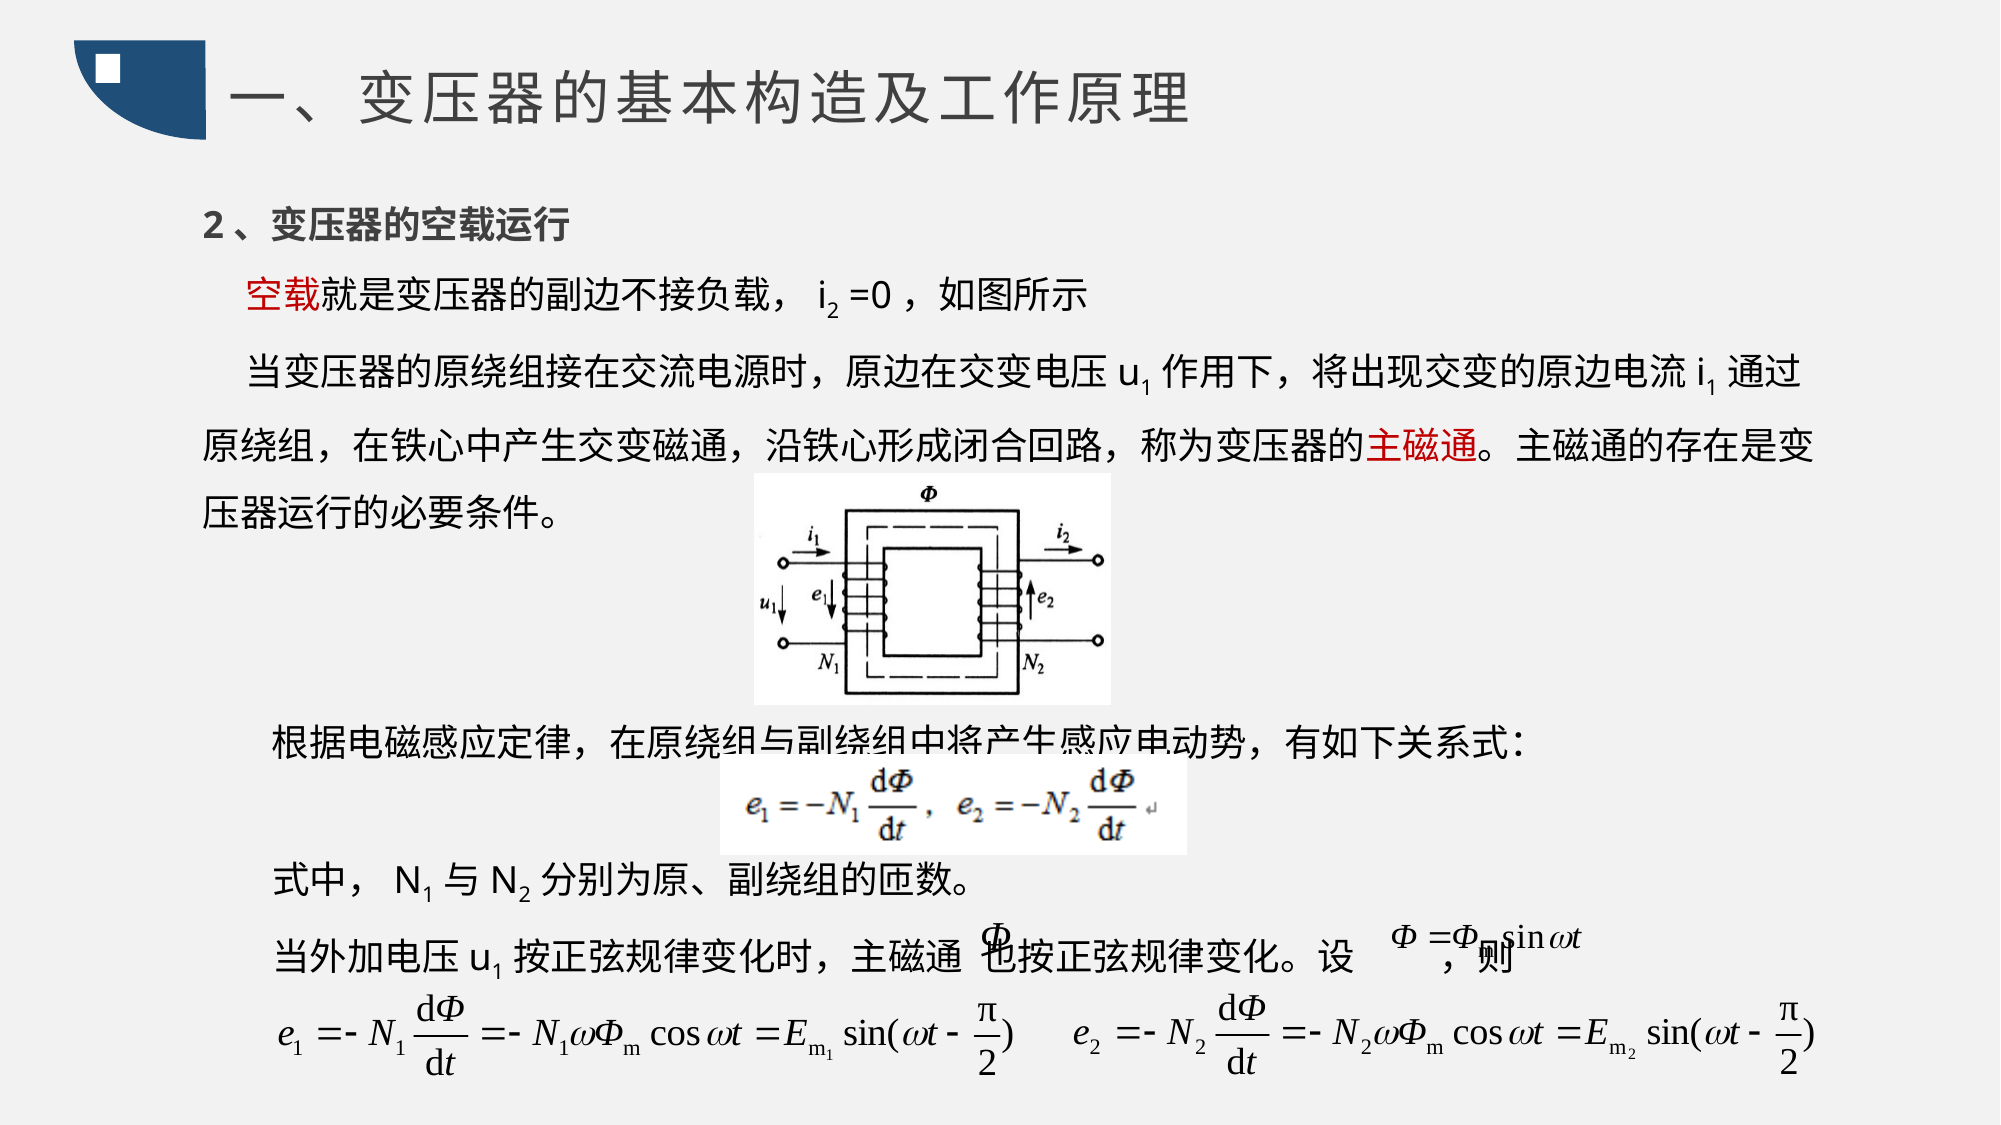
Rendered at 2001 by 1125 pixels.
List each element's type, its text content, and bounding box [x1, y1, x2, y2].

picture [754, 473, 1111, 705]
text_box 根据电磁感应定律，在原绕组与副绕组中将产生感应电动势，有如下关系式： [214, 689, 1834, 772]
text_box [74, 0, 337, 140]
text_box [272, 984, 1022, 1084]
picture [720, 754, 1187, 855]
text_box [1387, 912, 1591, 963]
text_box 2、变压器的空载运行 空载就是变压器的副边不接负载，i2 =0，如图所示 当变压器的原绕组接在交流电源时，原边在交变电压u1作用下，将出现交变的原边电流i1通过原绕组，在铁心中产生交变磁通，沿铁心形成闭合回路，称为变压器的主磁通。主磁通的存在是变压器运行的必要条件。 [187, 171, 1834, 542]
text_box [1067, 984, 1823, 1083]
text_box 一、变压器的基本构造及工作原理 [337, 53, 1226, 139]
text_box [976, 912, 1022, 958]
text_box 式中，N1与N2分别为原、副绕组的匝数。 当外加电压u1按正弦规律变化时，主磁通 也按正弦规律变化。设 ，则 [214, 823, 1982, 992]
